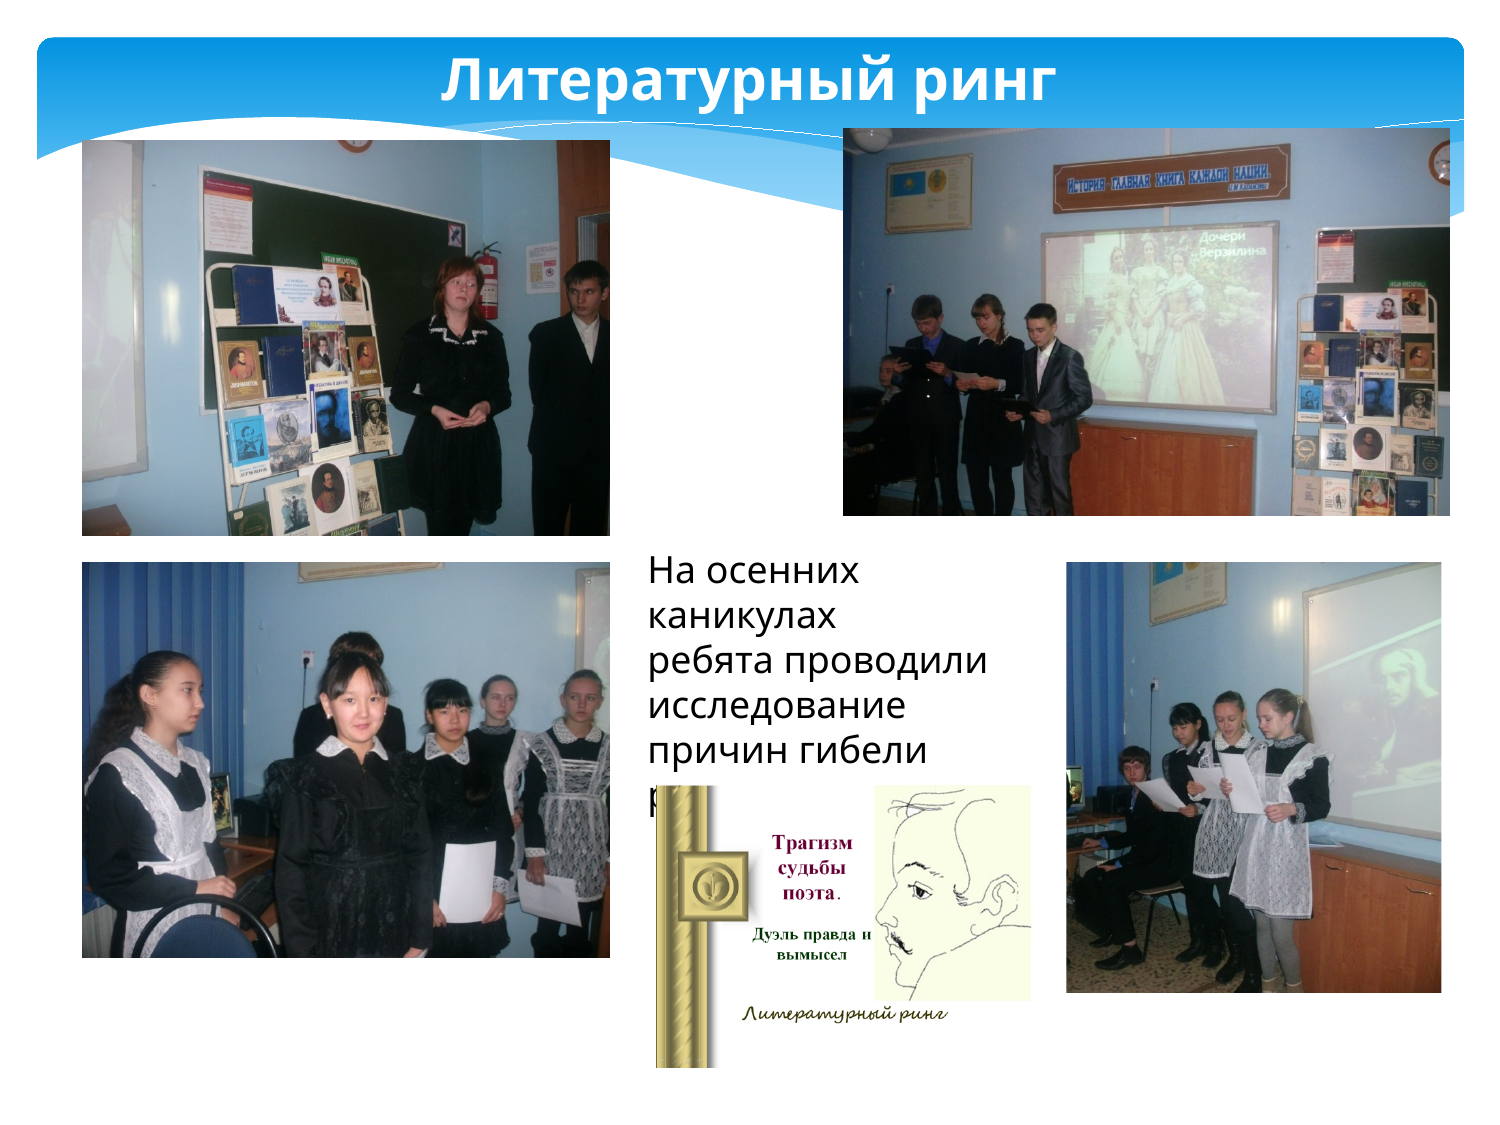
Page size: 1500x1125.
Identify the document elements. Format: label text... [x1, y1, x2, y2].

picture [1066, 562, 1442, 993]
picture [655, 784, 1032, 1068]
picture [81, 140, 610, 537]
text_box Литературный ринг [210, 35, 1289, 120]
text_box На осенних каникулах ребята проводили исследование причин гибели русского поэта [632, 538, 1032, 824]
picture [81, 562, 610, 959]
picture [843, 128, 1450, 516]
